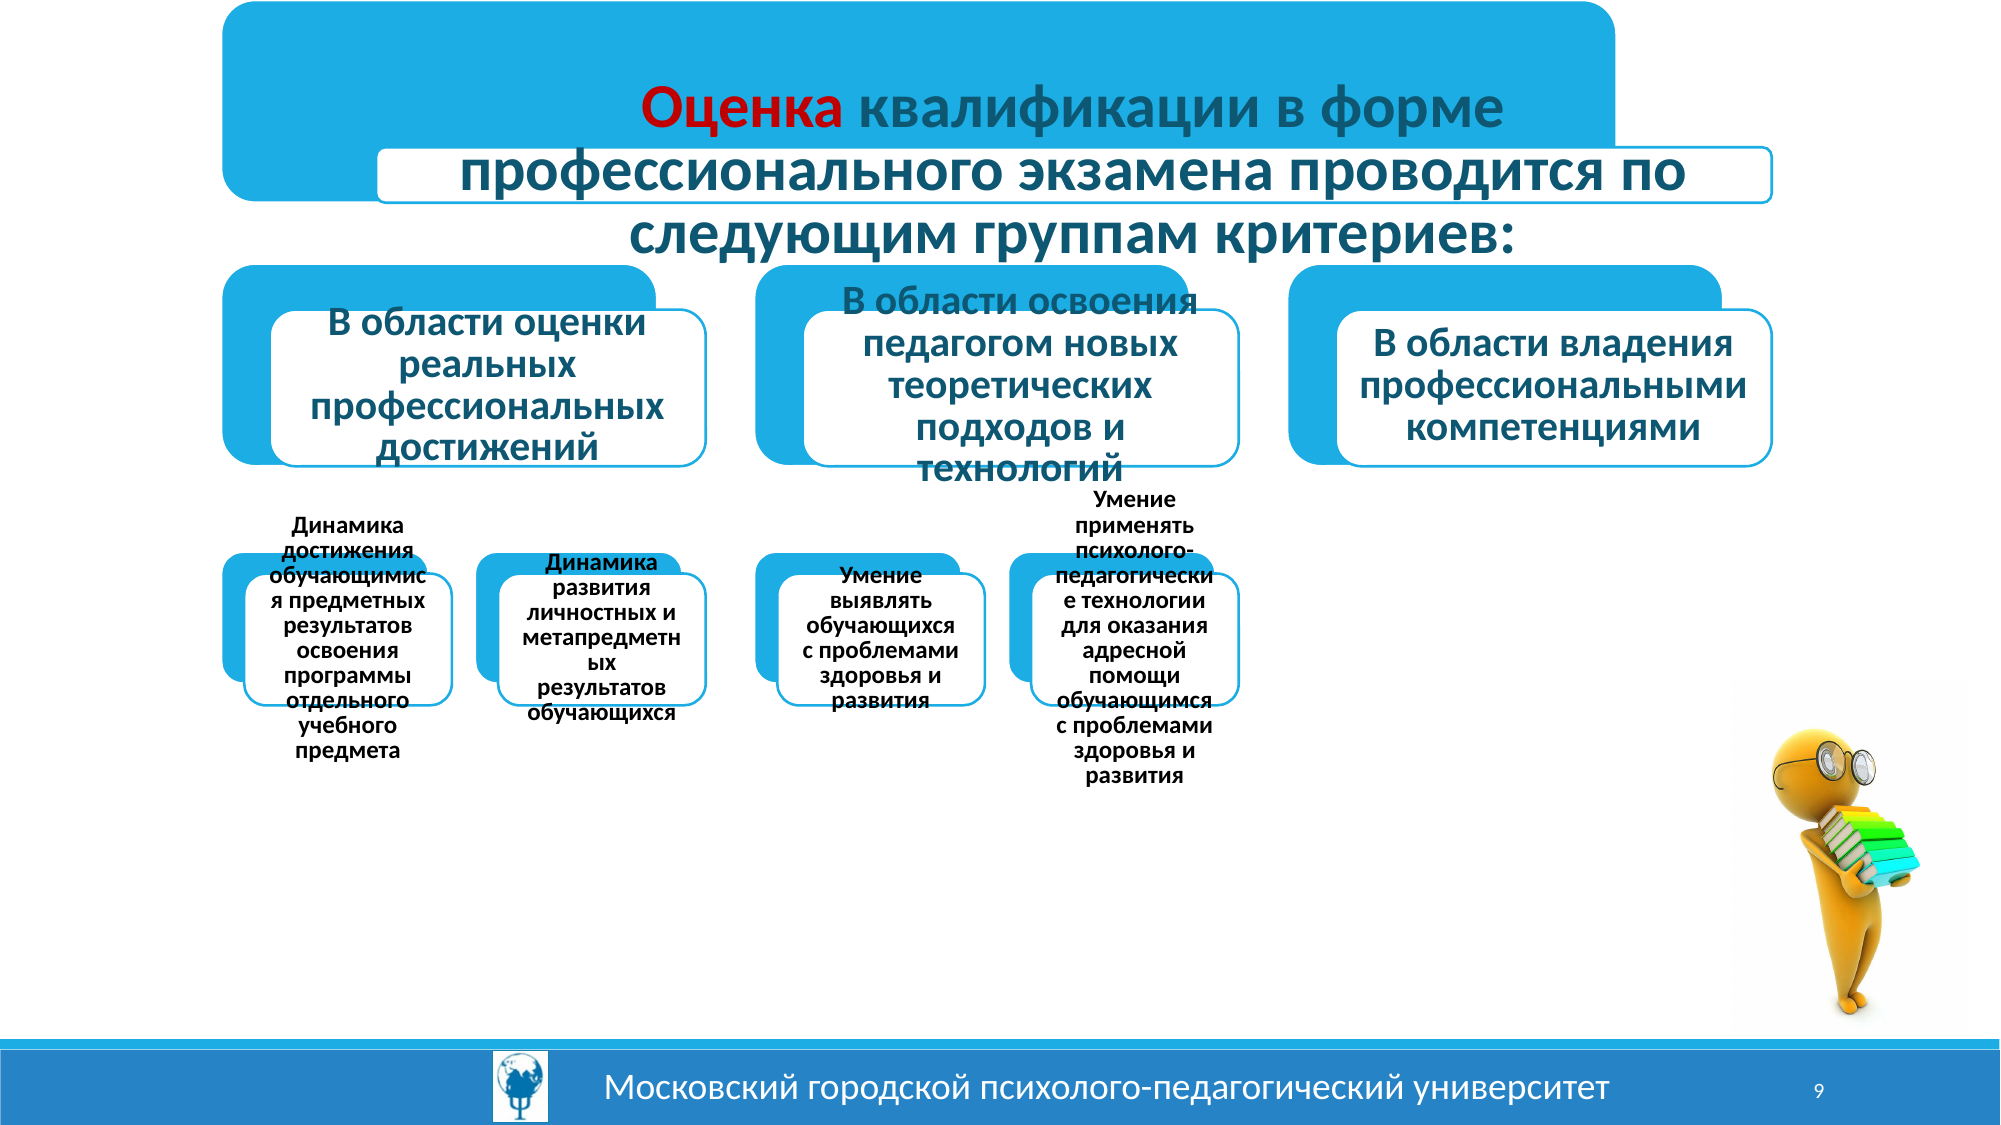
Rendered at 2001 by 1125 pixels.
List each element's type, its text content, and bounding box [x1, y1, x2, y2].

picture [491, 1049, 549, 1124]
slide_number 9 [1750, 1059, 1840, 1120]
picture [1731, 679, 1970, 1036]
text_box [26, 0, 1967, 994]
text_box Московский городской психолого-педагогический университет [464, 1042, 1750, 1125]
